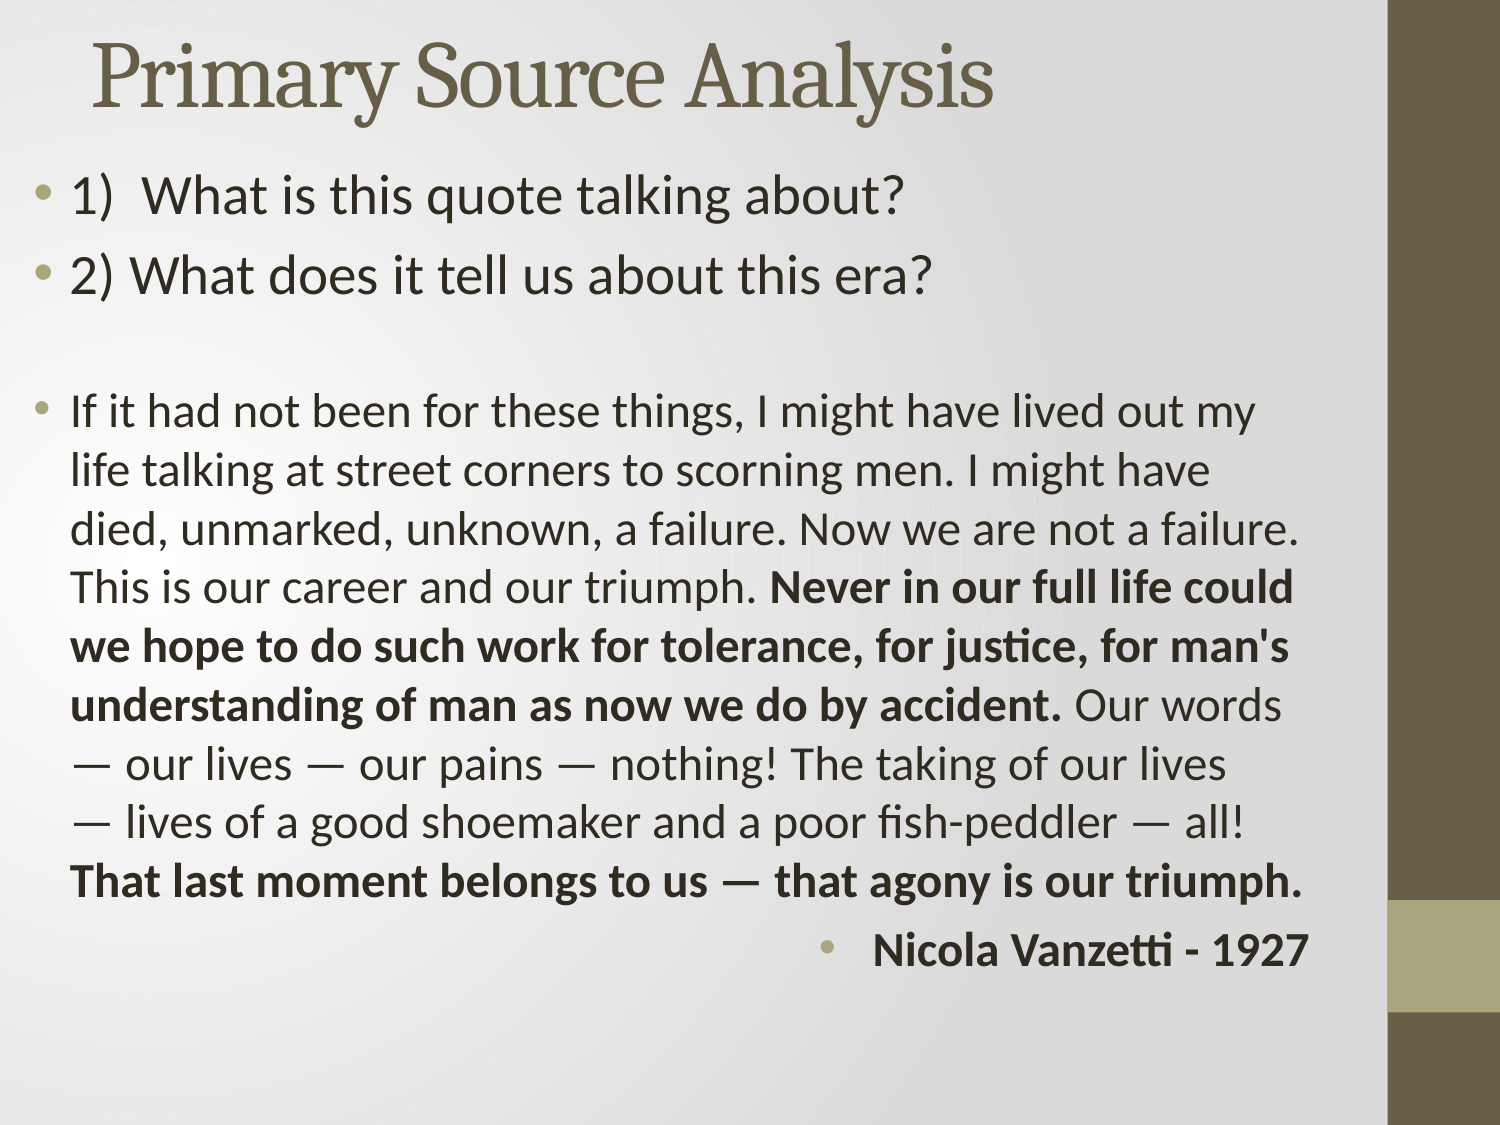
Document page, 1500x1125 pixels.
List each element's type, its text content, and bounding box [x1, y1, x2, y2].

list 1) What is this quote talking about? 2) What does it tell us about this era? If it had not been for these things, I might have lived out my life talking at street corners to scorning men. I might have died, unmarked, unknown, a failure. Now we are not a failure. This is our career and our triumph. Never in our full life could we hope to do such work for tolerance, for justice, for man's understanding of man as now we do by accident. Our words — our lives — our pains — nothing! The taking of our lives — lives of a good shoemaker and a poor fish-peddler — all! That last moment belongs to us — that agony is our triumph. Nicola Vanzetti - 1927 [0, 149, 1325, 1050]
title Primary Source Analysis [75, 0, 1325, 138]
